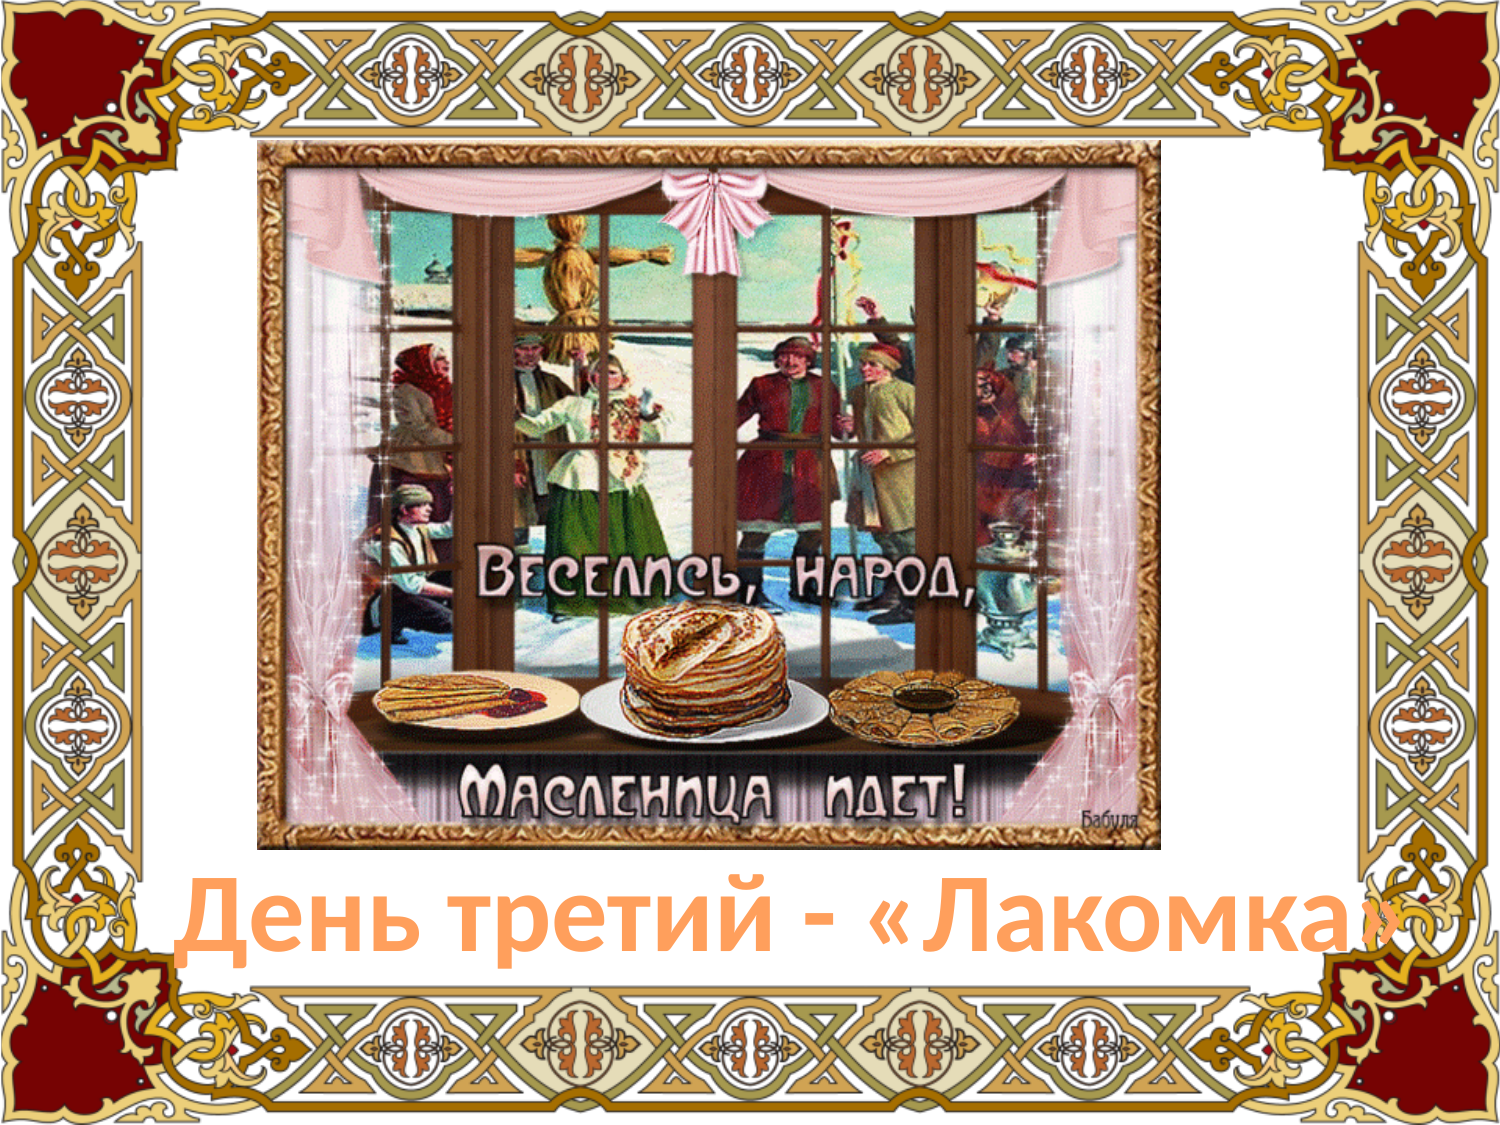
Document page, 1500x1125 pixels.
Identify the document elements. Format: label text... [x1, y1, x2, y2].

text_box День третий - «Лакомка» [158, 831, 1430, 982]
picture [0, 0, 1500, 1125]
